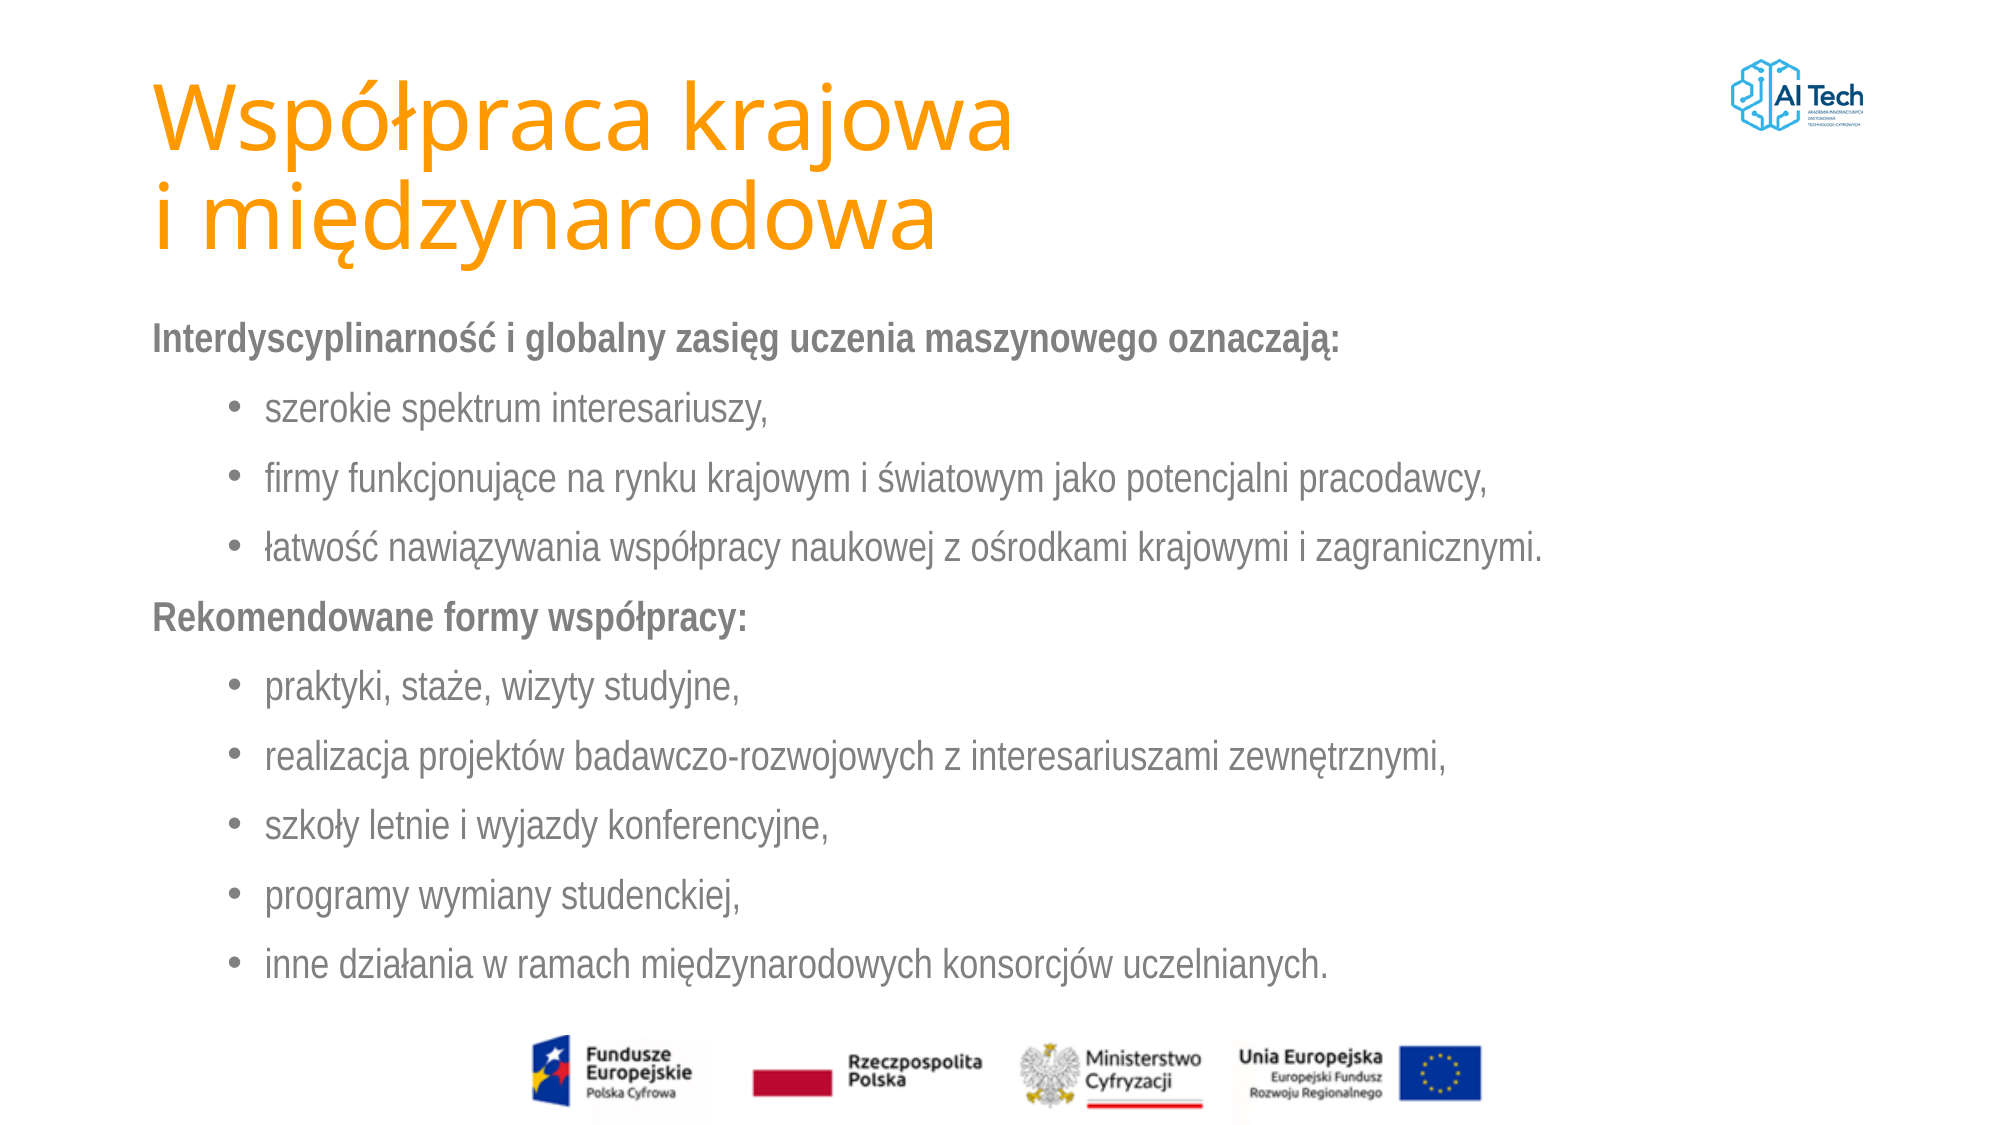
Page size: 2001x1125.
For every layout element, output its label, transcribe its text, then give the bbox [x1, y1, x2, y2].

title Współpraca krajowa i międzynarodowa [137, 59, 1150, 281]
picture [1731, 59, 1863, 131]
list Interdyscyplinarność i globalny zasięg uczenia maszynowego oznaczają: szerokie spektrum interesariuszy, firmy funkcjonujące na rynku krajowym i światowym jako potencjalni pracodawcy, łatwość nawiązywania współpracy naukowej z ośrodkami krajowymi i zagranicznymi. Rekomendowane formy współpracy: praktyki, staże, wizyty studyjne, realizacja projektów badawczo-rozwojowych z interesariuszami zewnętrznymi, szkoły letnie i wyjazdy konferencyjne, programy wymiany studenckiej, inne działania w ramach międzynarodowych konsorcjów uczelnianych. [137, 296, 1863, 1011]
picture [499, 1035, 1501, 1125]
